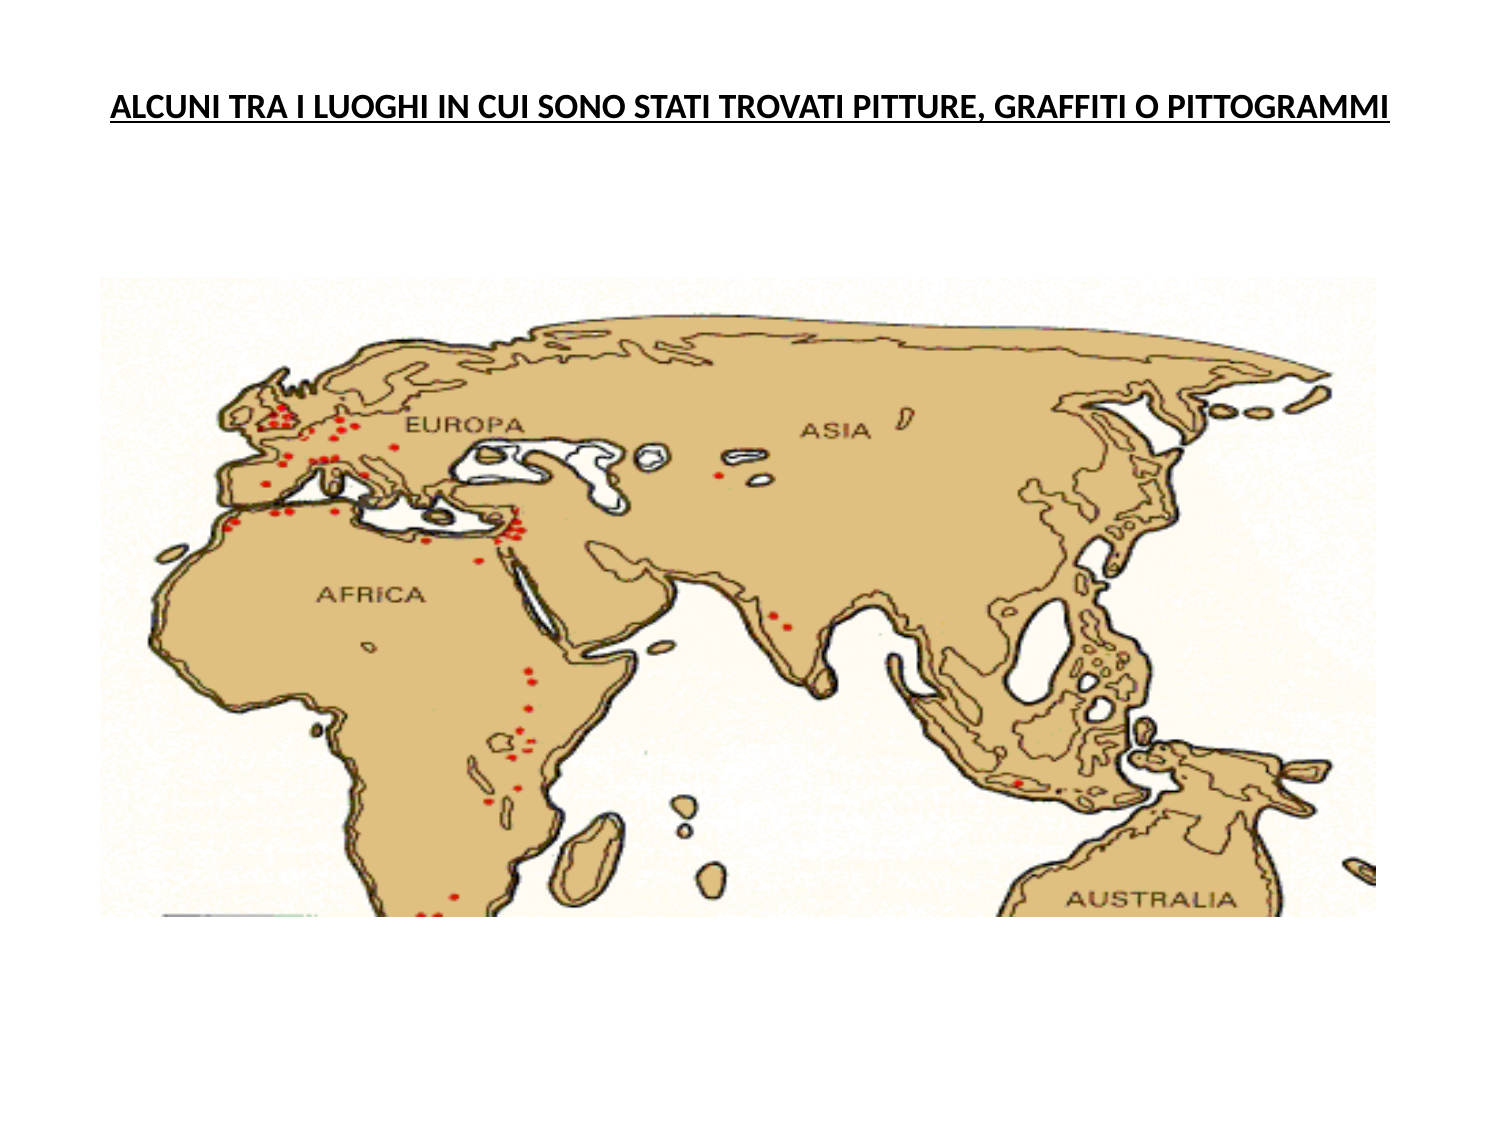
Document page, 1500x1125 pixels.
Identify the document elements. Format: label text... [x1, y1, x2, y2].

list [100, 278, 1377, 918]
title ALCUNI TRA I LUOGHI IN CUI SONO STATI TROVATI PITTURE, GRAFFITI O PITTOGRAMMI [75, 45, 1425, 233]
